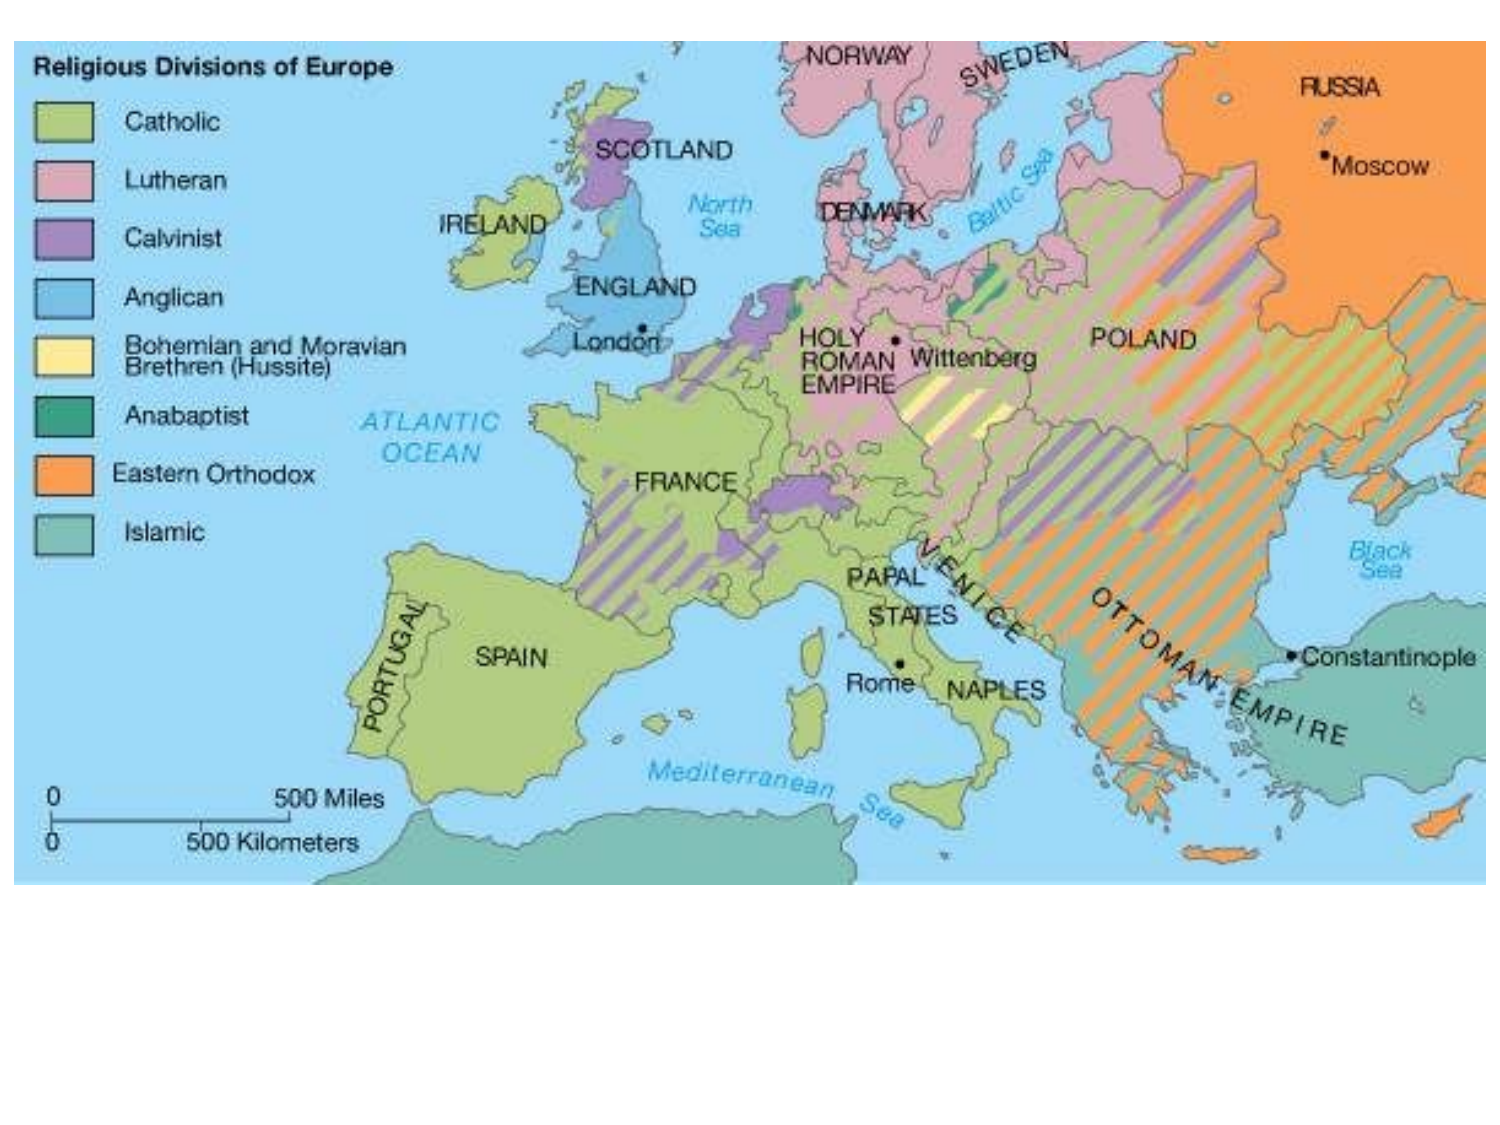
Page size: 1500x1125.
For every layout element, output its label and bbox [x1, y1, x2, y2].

list [13, 40, 1487, 886]
